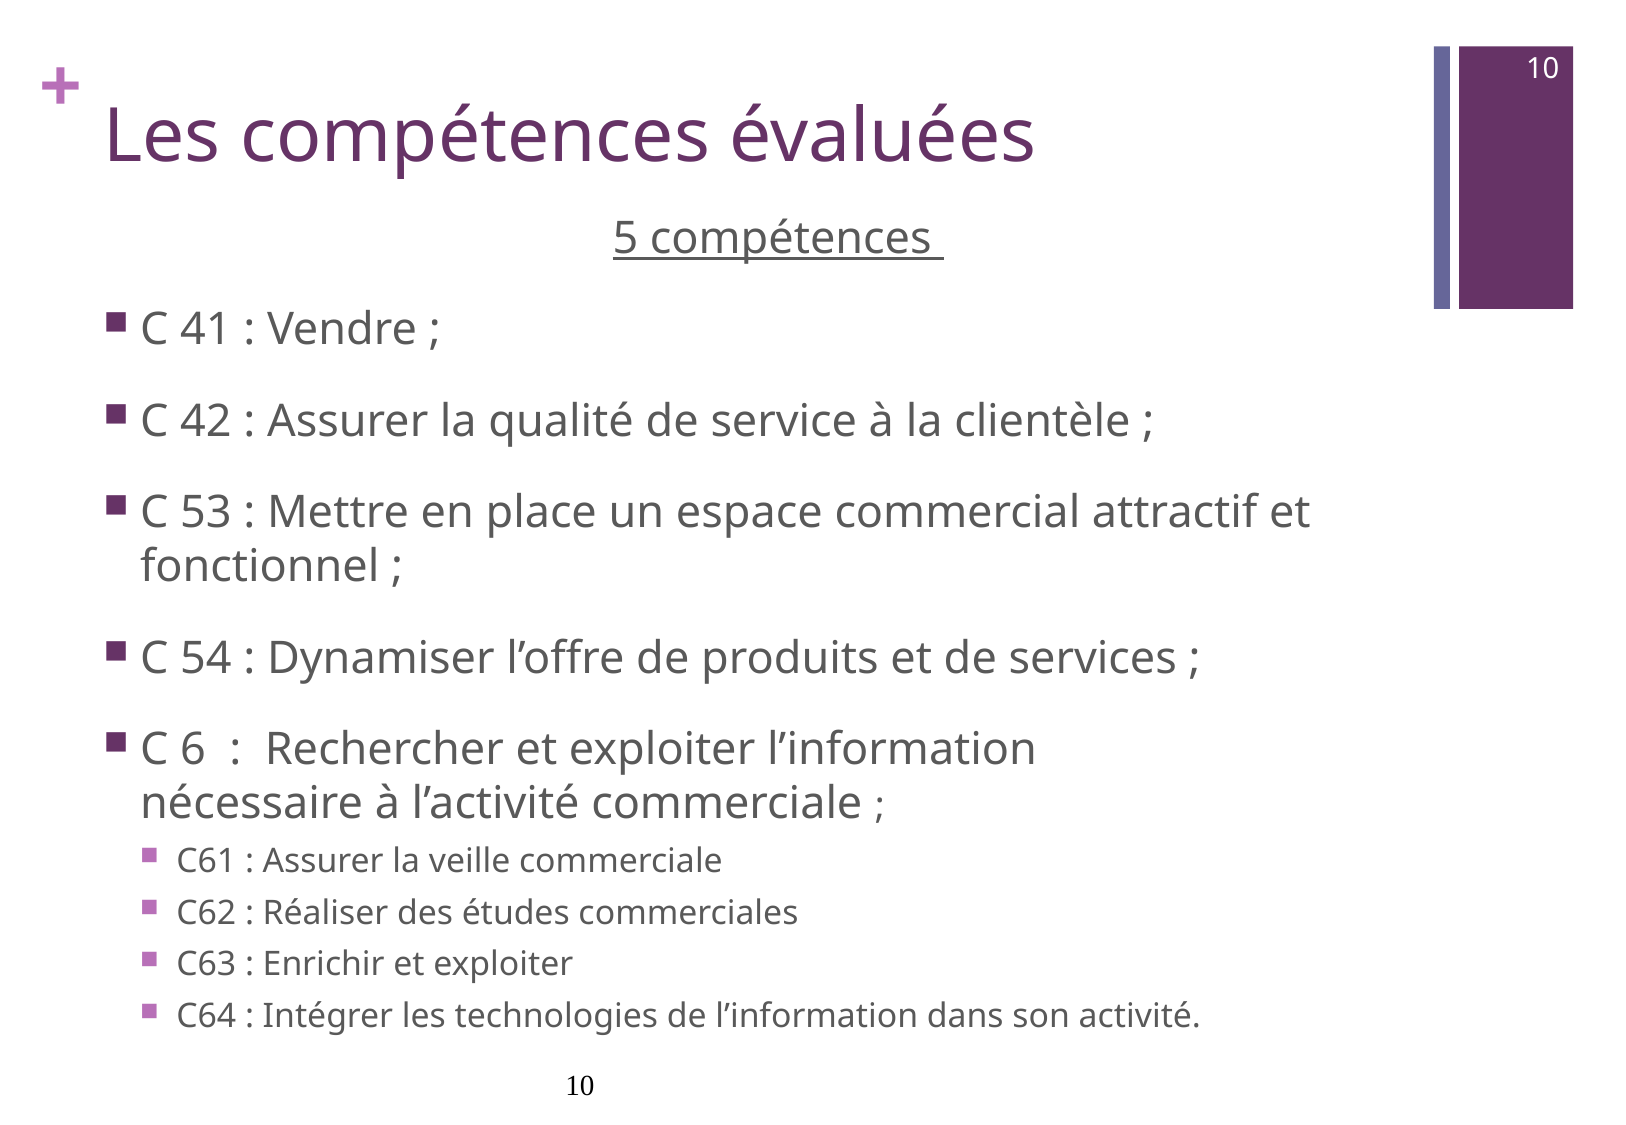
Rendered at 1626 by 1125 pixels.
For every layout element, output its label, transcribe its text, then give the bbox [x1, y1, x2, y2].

slide_number 10 [1476, 39, 1575, 100]
title Les compétences évaluées [88, 79, 1432, 200]
list 5 compétences C 41 : Vendre ; C 42 : Assurer la qualité de service à la clientèle ; C 53 : Mettre en place un espace commercial attractif et fonctionnel ; C 54 : Dynamiser l’offre de produits et de services ; C 6 : Rechercher et exploiter l’information nécessaire à l’activité commerciale ; C61 : Assurer la veille commerciale C62 : Réaliser des études commerciales C63 : Enrichir et exploiter C64 : Intégrer les technologies de l’information dans son activité. [88, 200, 1432, 1044]
footer 10 [35, 1053, 1124, 1114]
